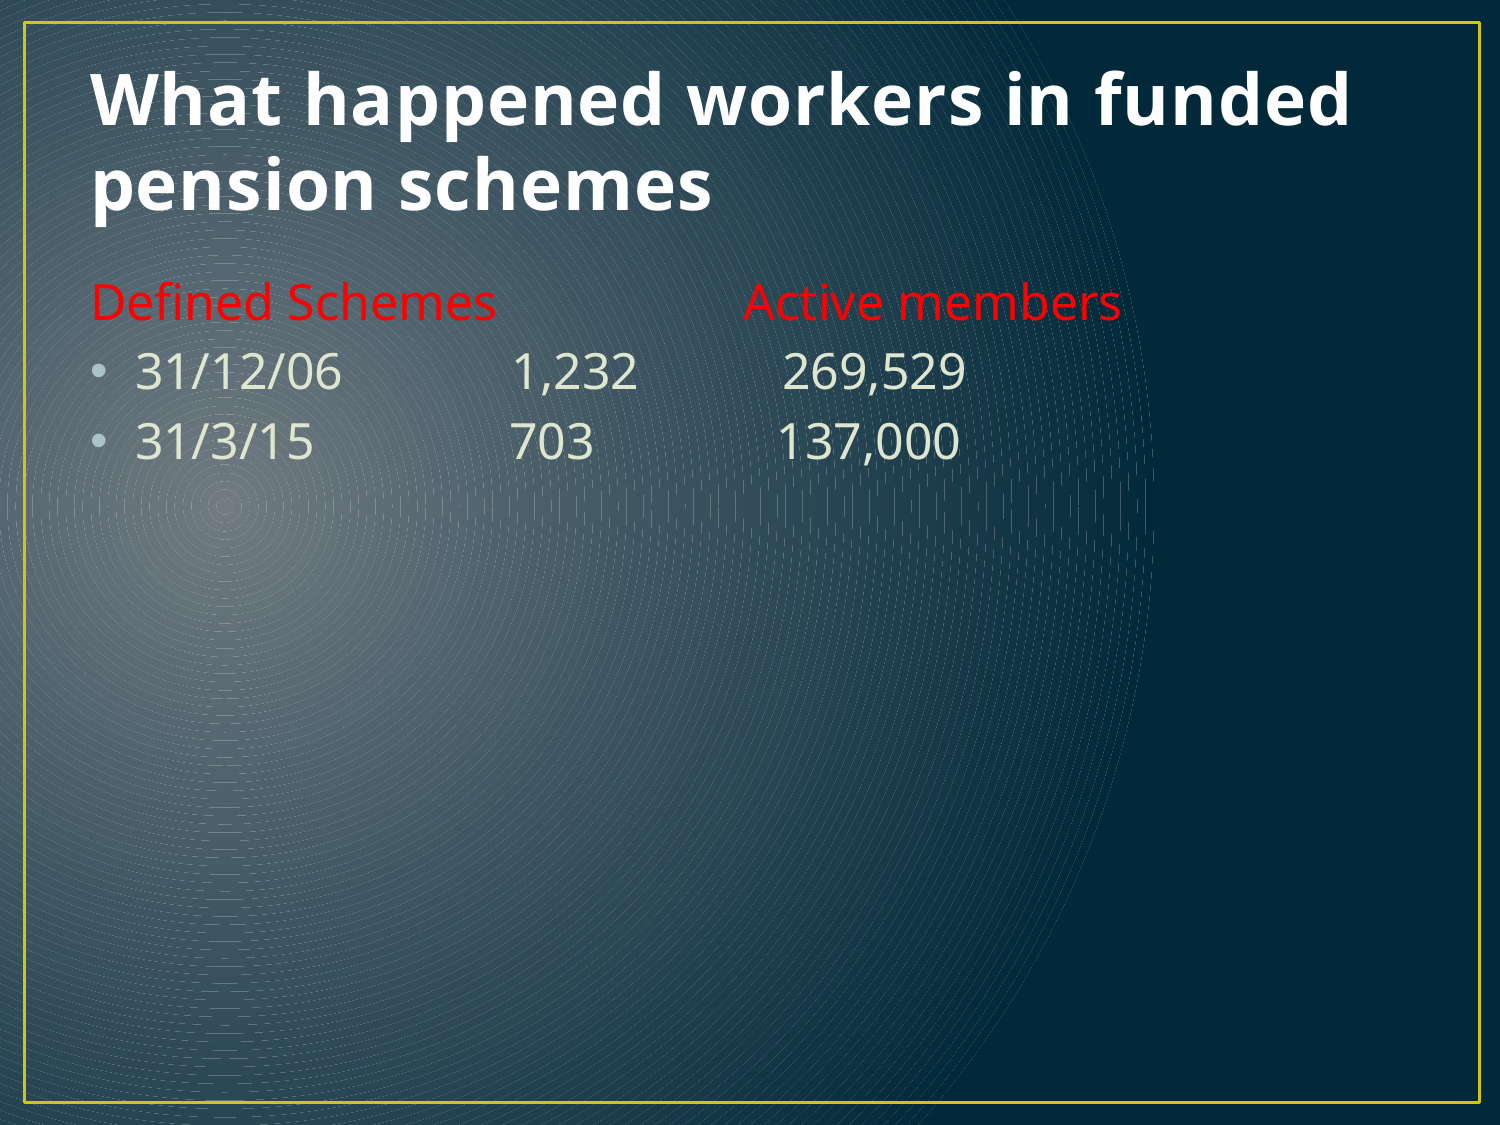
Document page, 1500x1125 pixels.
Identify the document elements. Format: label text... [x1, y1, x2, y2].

title What happened workers in funded pension schemes [75, 45, 1425, 233]
list Defined Schemes Active members 31/12/06 1,232 269,529 31/3/15 703 137,000 [75, 262, 1425, 1005]
